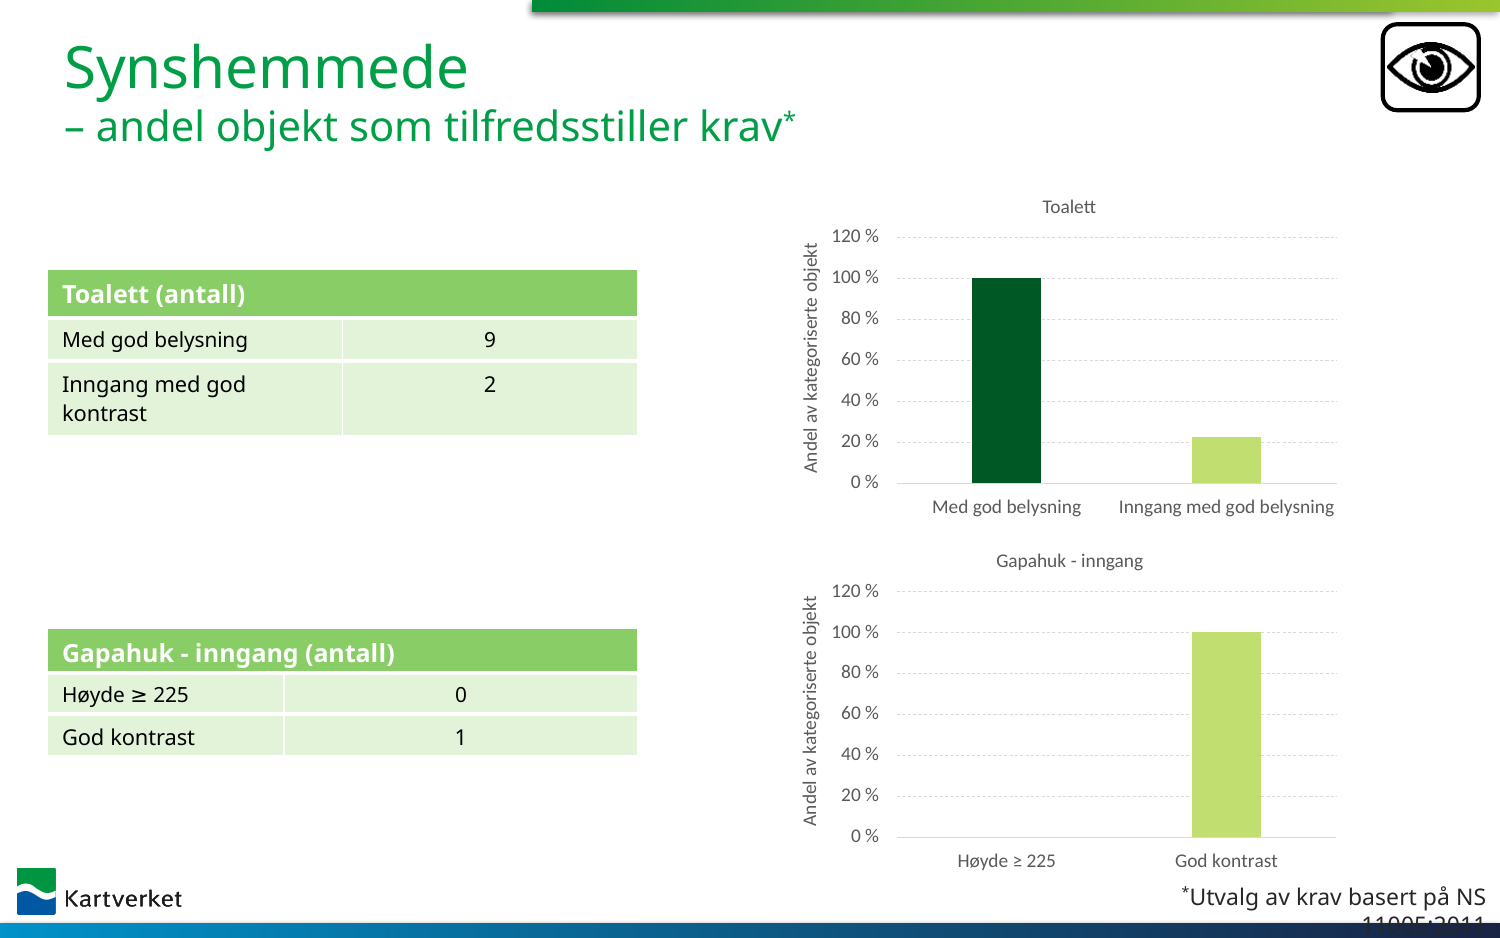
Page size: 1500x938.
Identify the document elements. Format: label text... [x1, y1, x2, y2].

text_box Synshemmede – andel objekt som tilfredsstiller krav* [49, 24, 1431, 158]
table_cell 0 [285, 675, 637, 712]
picture [791, 541, 1348, 880]
table_cell Med god belysning [48, 320, 342, 359]
table_header Toalett (antall) [48, 270, 637, 316]
table_cell God kontrast [48, 716, 283, 755]
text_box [1382, 24, 1480, 111]
table_cell Høyde ≥ 225 [48, 675, 283, 712]
text_box *Utvalg av krav basert på NS 11005:2011 [1068, 873, 1500, 938]
table_cell 2 [343, 363, 637, 435]
table_cell Inngang med god kontrast [48, 363, 342, 435]
table_header Gapahuk - inngang (antall) [48, 629, 637, 671]
picture [791, 187, 1348, 526]
table_cell 9 [343, 320, 637, 359]
table_cell 1 [285, 716, 637, 755]
